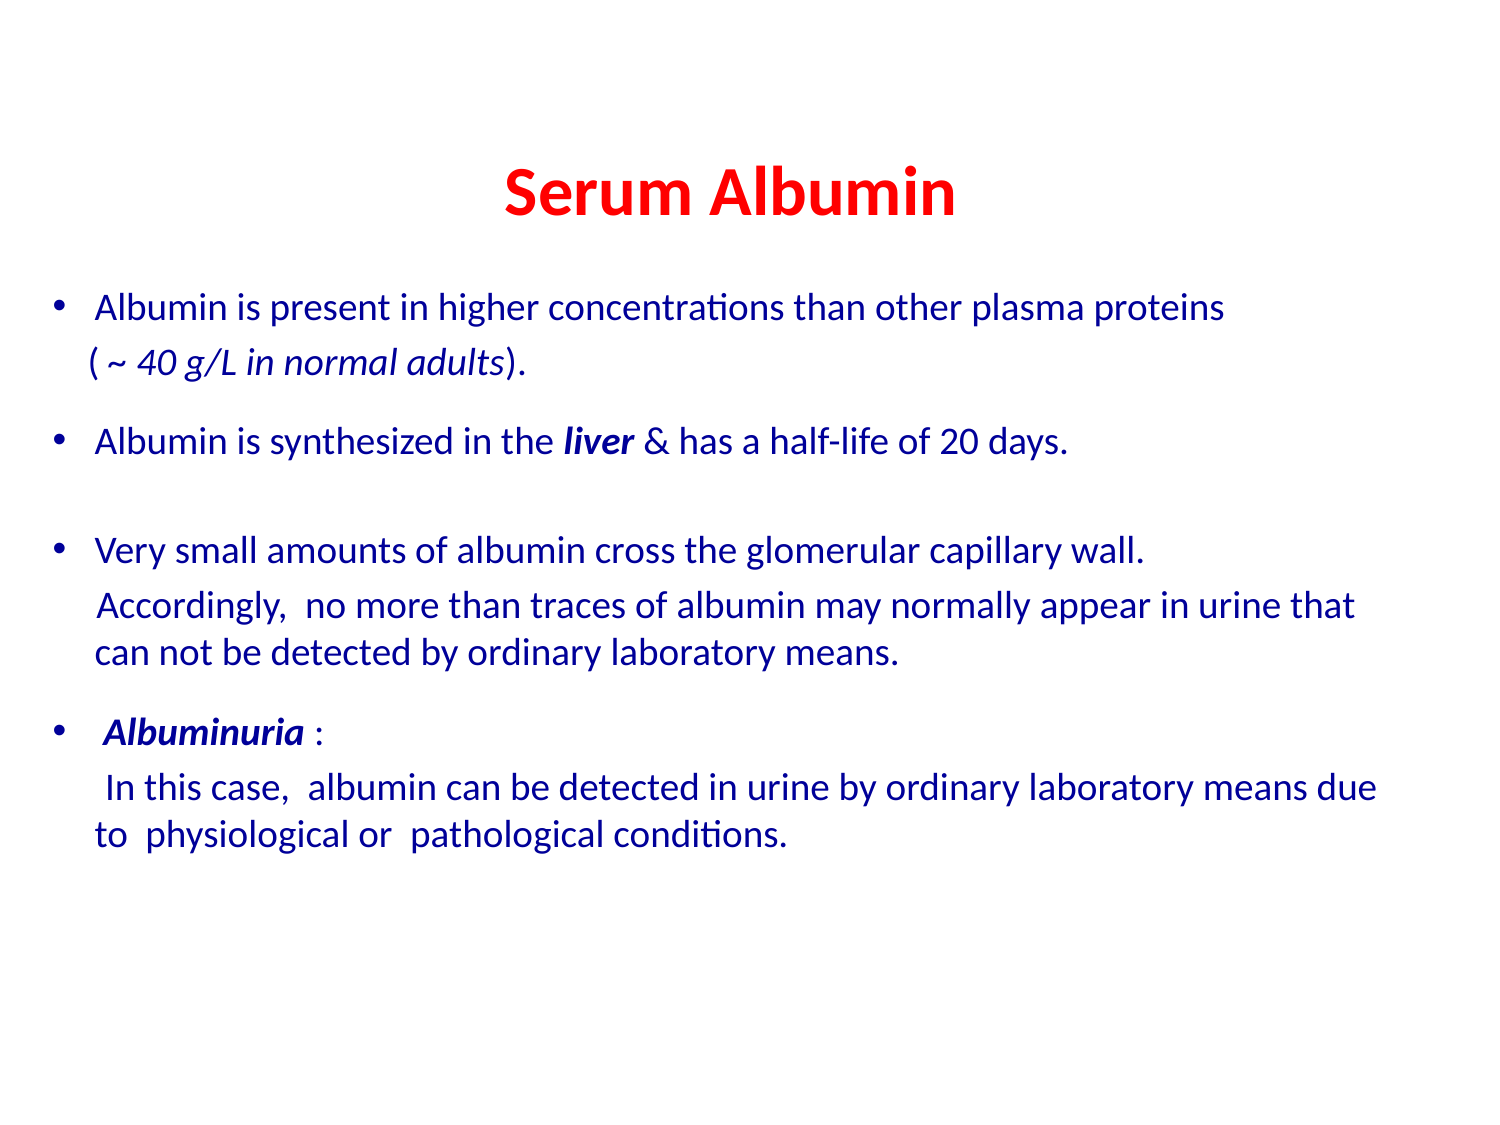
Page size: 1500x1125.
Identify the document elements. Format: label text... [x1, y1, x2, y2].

list Serum Albumin Albumin is present in higher concentrations than other plasma proteins ( ~ 40 g/L in normal adults). Albumin is synthesized in the liver & has a half-life of 20 days. Very small amounts of albumin cross the glomerular capillary wall. Accordingly, no more than traces of albumin may normally appear in urine that can not be detected by ordinary laboratory means. Albuminuria : In this case, albumin can be detected in urine by ordinary laboratory means due to physiological or pathological conditions. [37, 137, 1425, 925]
